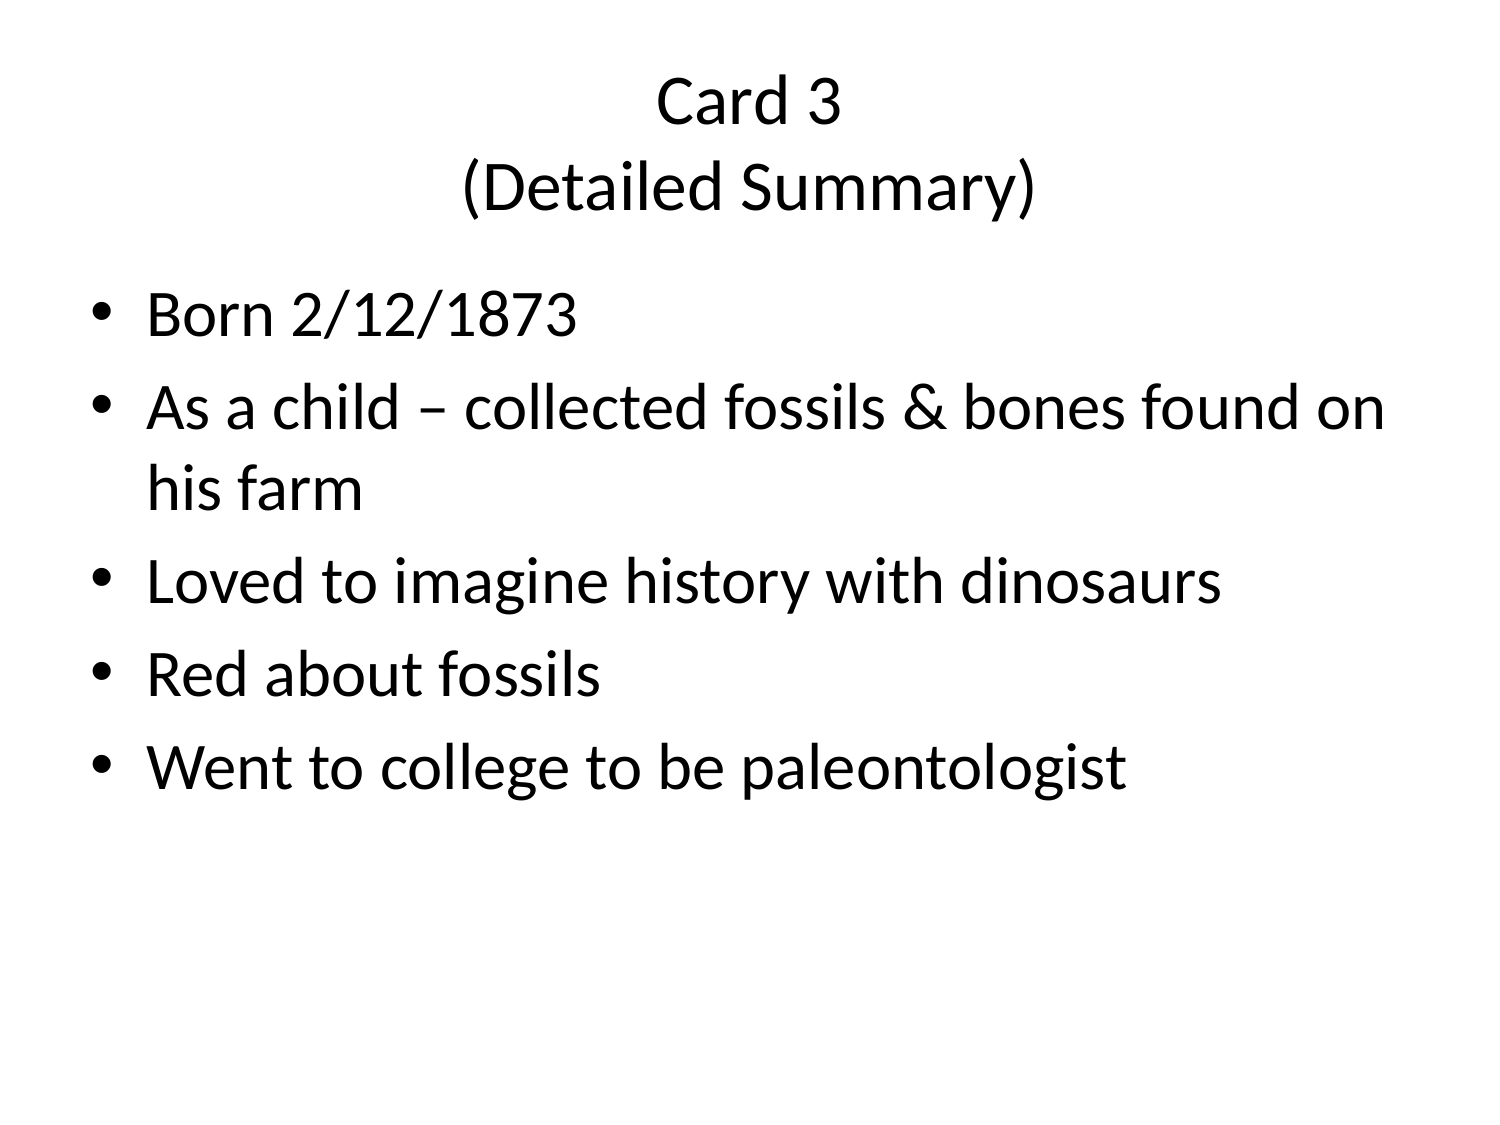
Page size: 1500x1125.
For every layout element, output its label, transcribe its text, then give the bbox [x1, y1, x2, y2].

list Born 2/12/1873 As a child – collected fossils & bones found on his farm Loved to imagine history with dinosaurs Red about fossils Went to college to be paleontologist [75, 262, 1425, 1005]
title Card 3 (Detailed Summary) [75, 45, 1425, 233]
